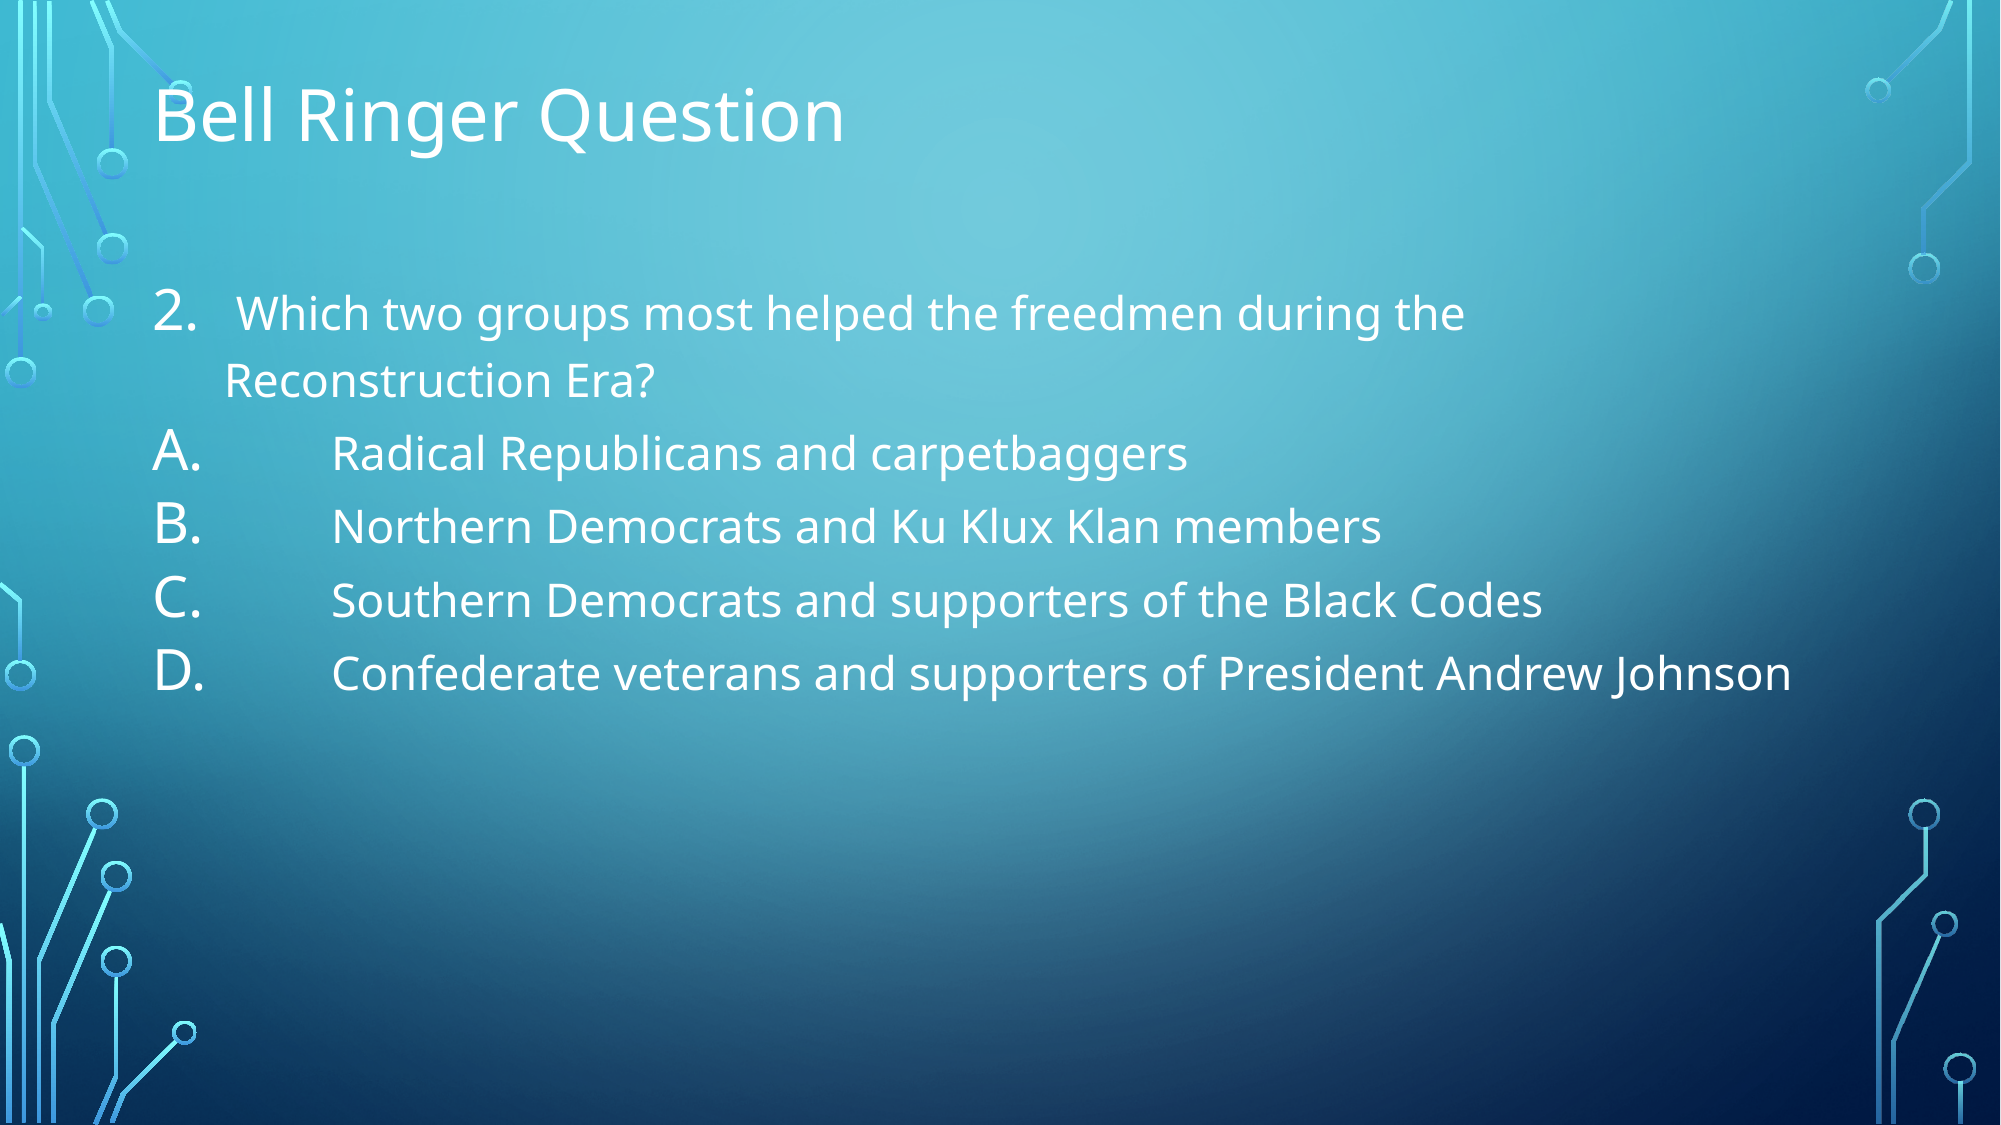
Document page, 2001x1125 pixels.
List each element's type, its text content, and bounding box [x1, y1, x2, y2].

list Bell Ringer Question Which two groups most helped the freedmen during the Reconstruction Era? Radical Republicans and carpetbaggers Northern Democrats and Ku Klux Klan members Southern Democrats and supporters of the Black Codes Confederate veterans and supporters of President Andrew Johnson [137, 44, 1811, 1017]
